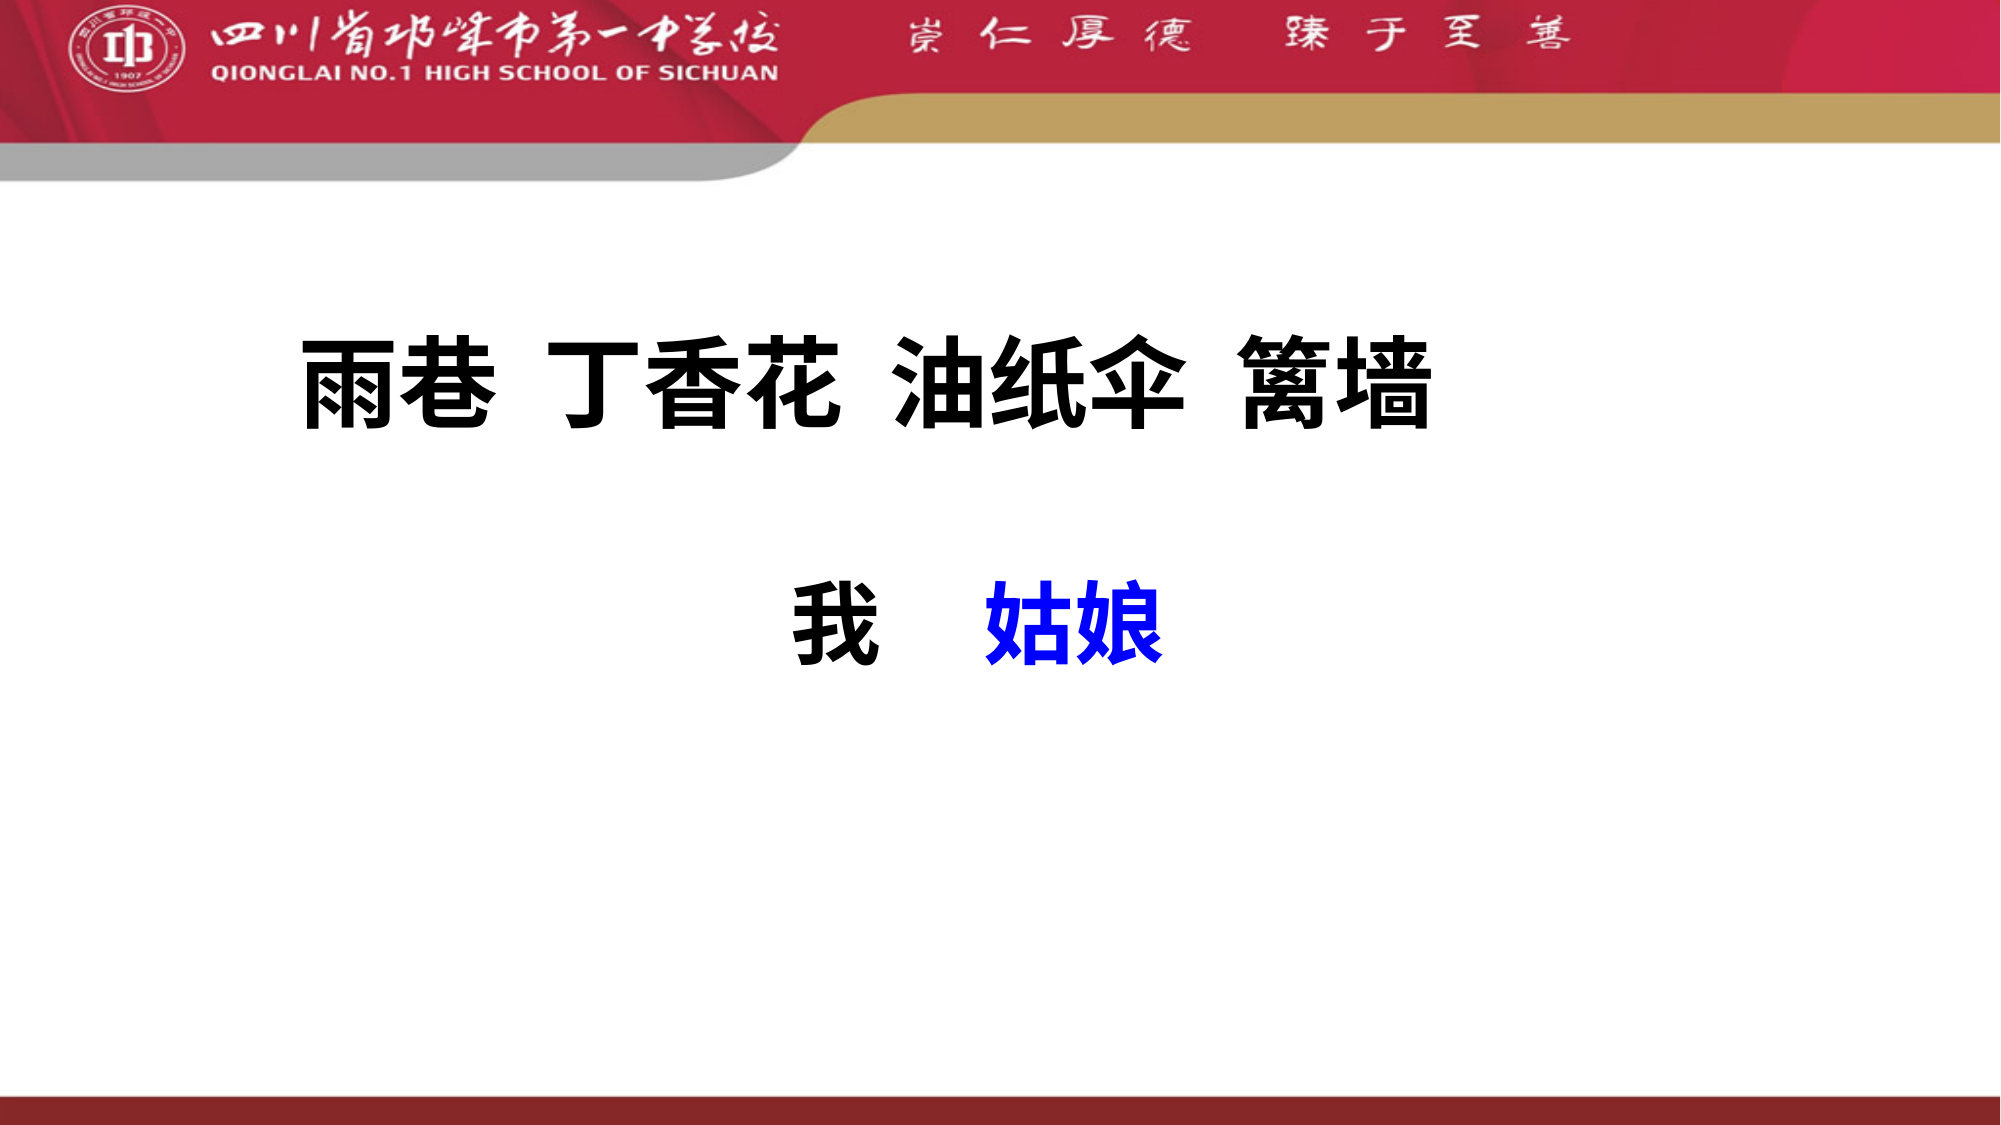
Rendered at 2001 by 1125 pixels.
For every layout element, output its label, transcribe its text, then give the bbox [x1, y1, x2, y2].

picture [0, 0, 2001, 1125]
text_box 我 姑娘 [710, 559, 1205, 706]
text_box 雨巷 丁香花 油纸伞 篱墙 [283, 313, 1718, 426]
